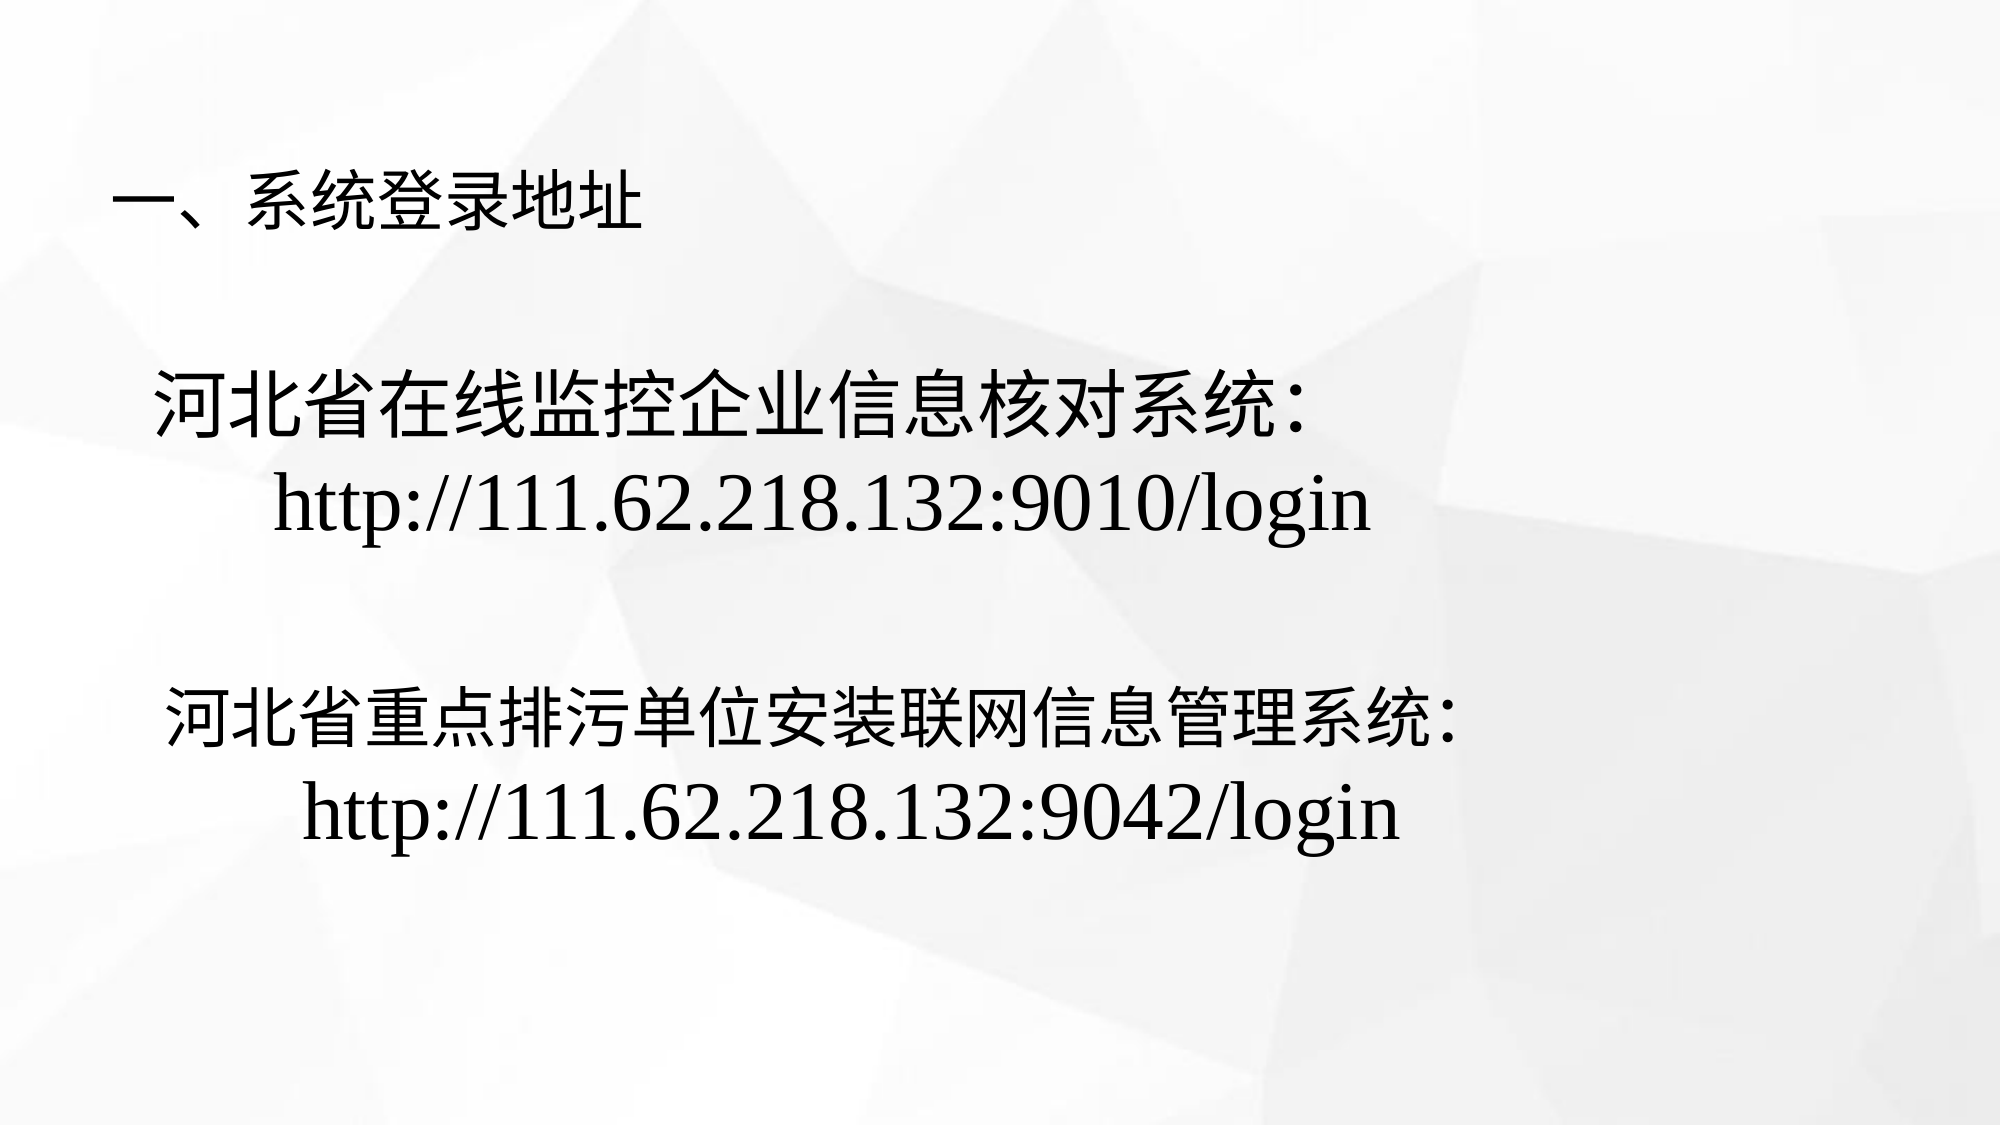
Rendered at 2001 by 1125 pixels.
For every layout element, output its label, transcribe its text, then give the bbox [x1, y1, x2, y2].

text_box 河北省重点排污单位安装联网信息管理系统： http://111.62.218.132:9042/login [149, 668, 1579, 864]
text_box 一、系统登录地址 [95, 151, 1777, 246]
text_box 河北省在线监控企业信息核对系统： http://111.62.218.132:9010/login [137, 349, 1870, 555]
picture [0, 0, 2000, 1125]
